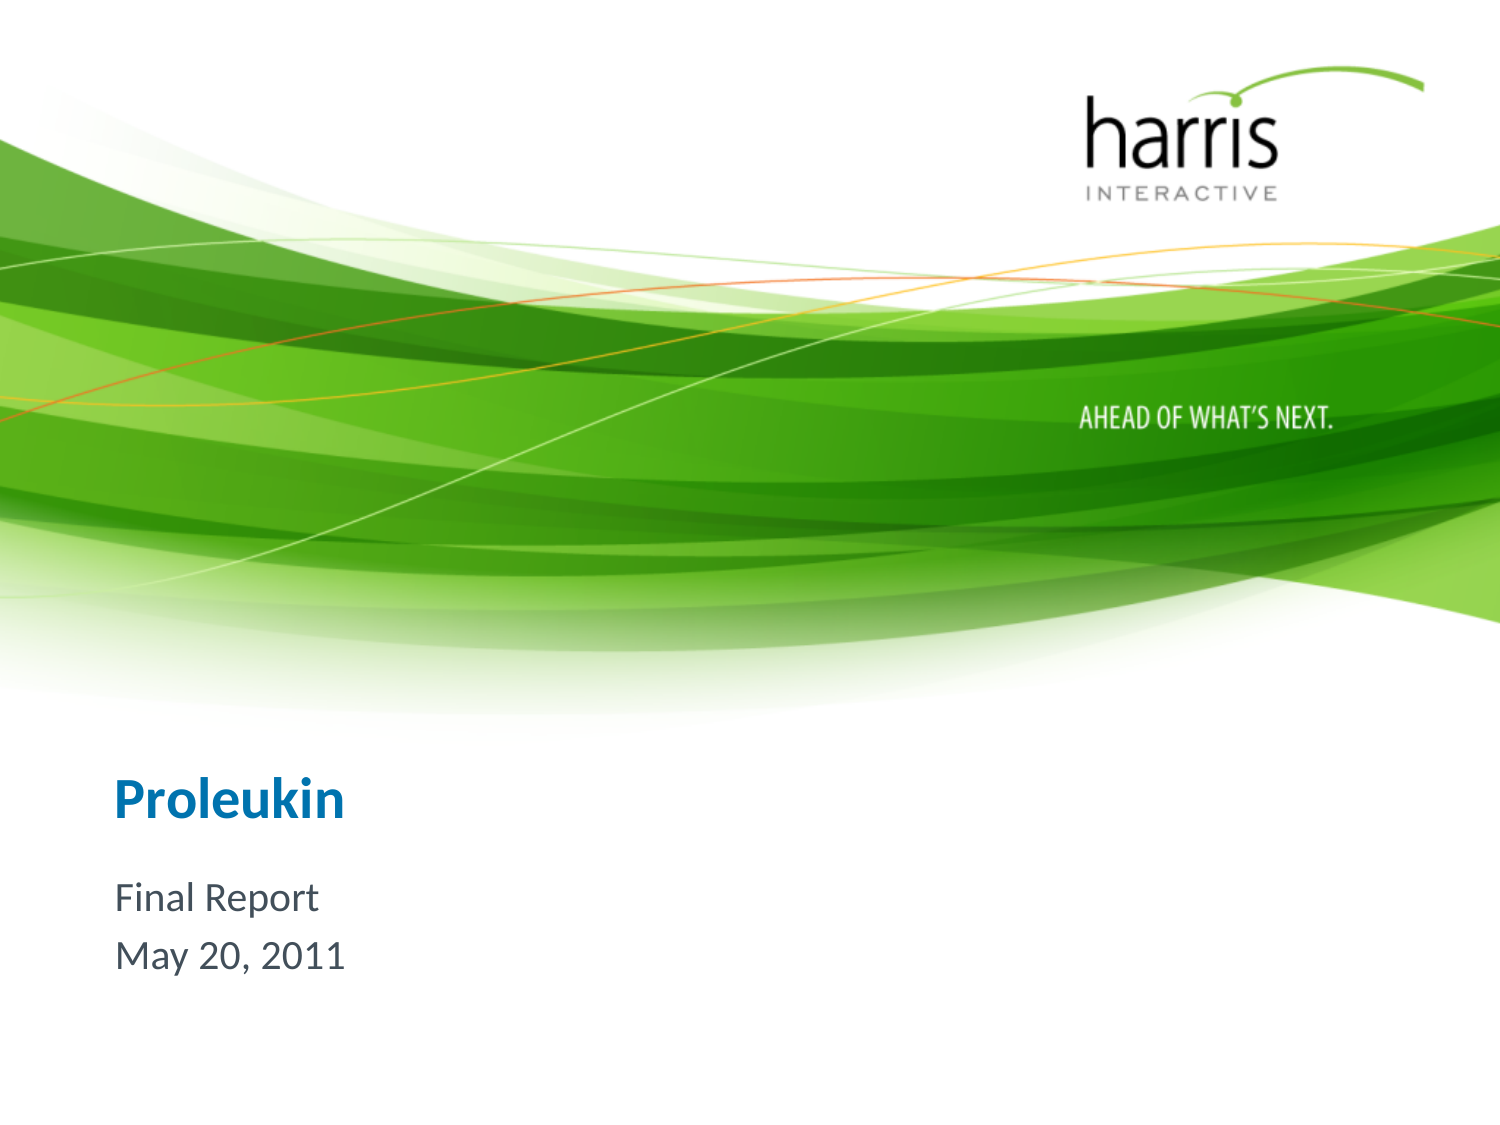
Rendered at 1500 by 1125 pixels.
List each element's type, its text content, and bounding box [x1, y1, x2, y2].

picture [0, 0, 1500, 1125]
title Proleukin [99, 737, 1388, 838]
subtitle Final Report May 20, 2011 [99, 862, 1388, 988]
